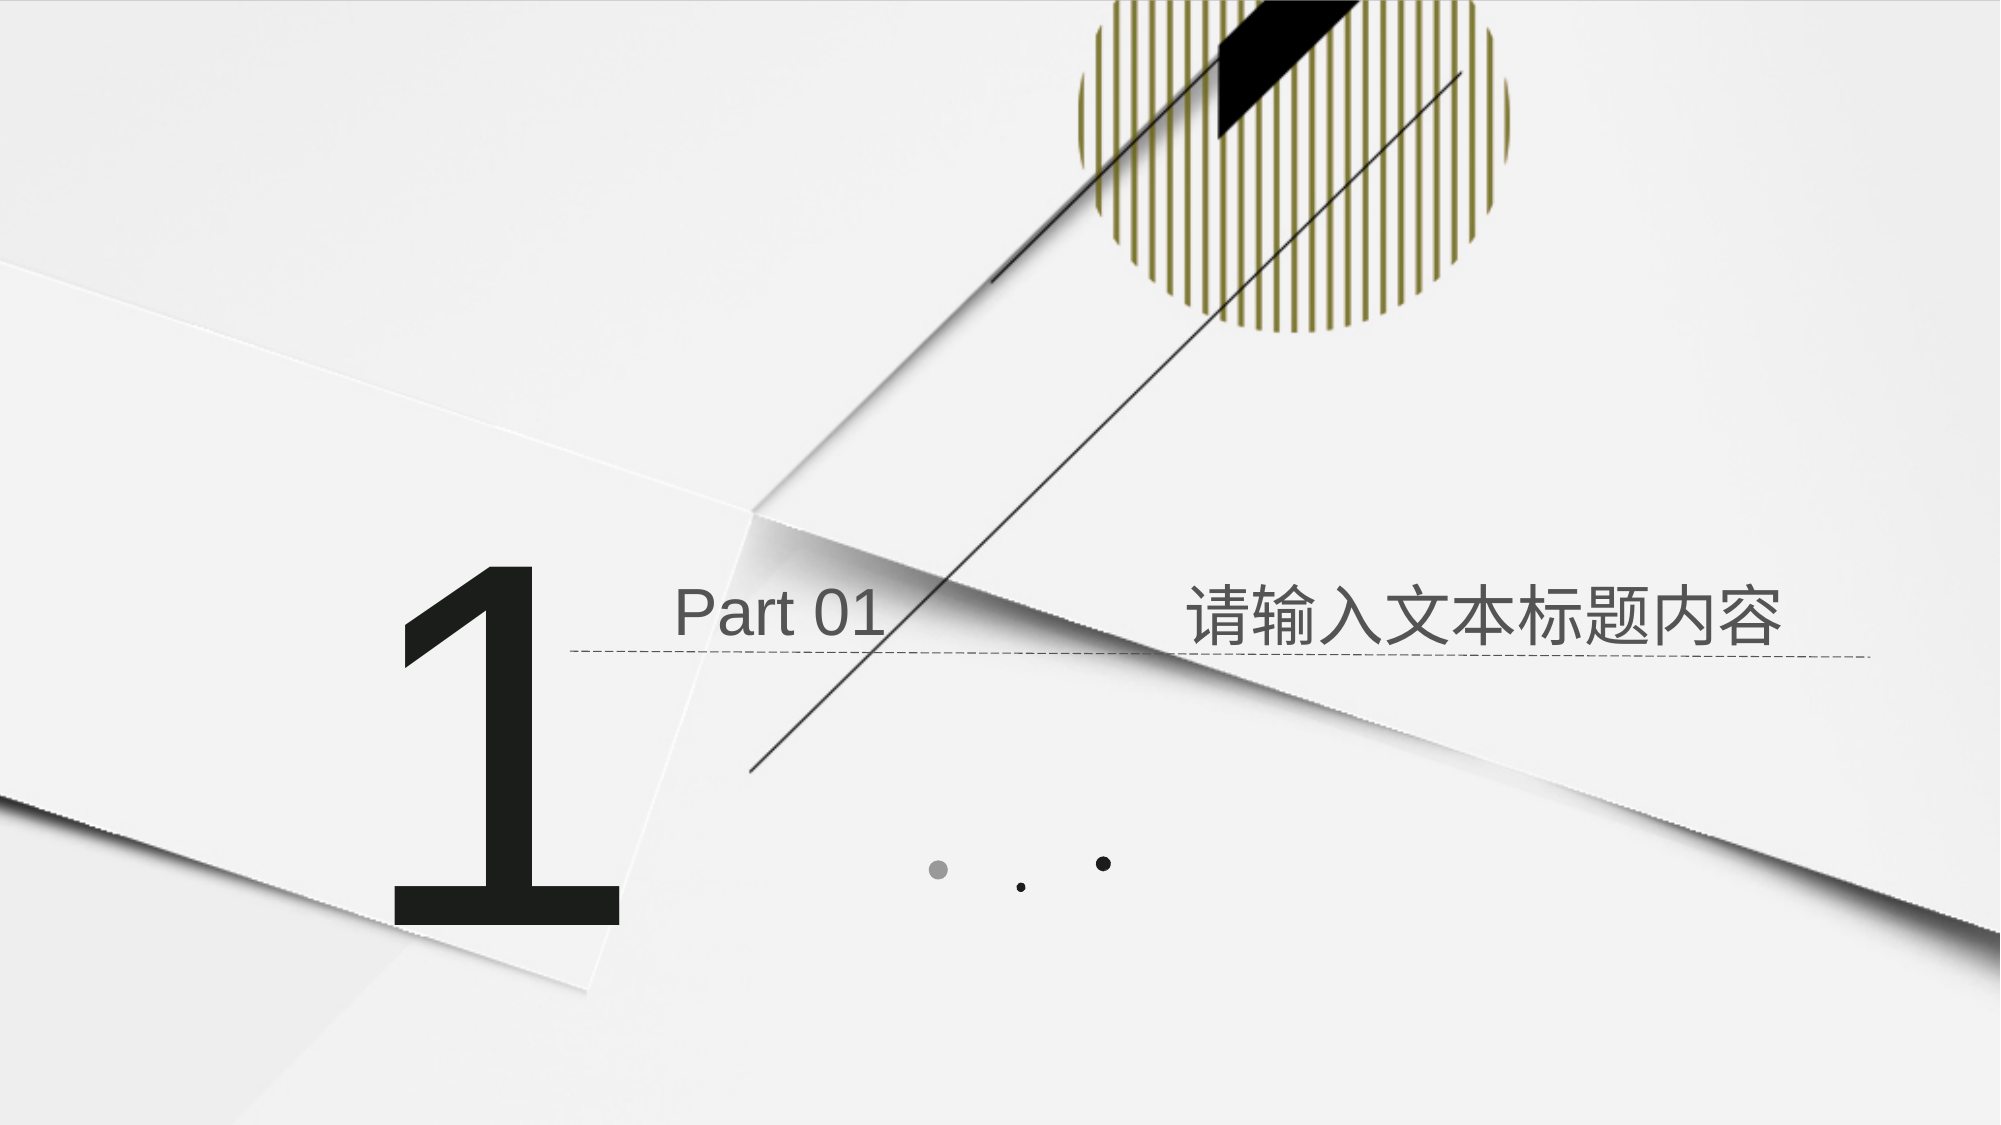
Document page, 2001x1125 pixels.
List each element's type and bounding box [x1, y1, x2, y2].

text_box [569, 651, 1871, 658]
picture [0, 0, 2000, 1125]
